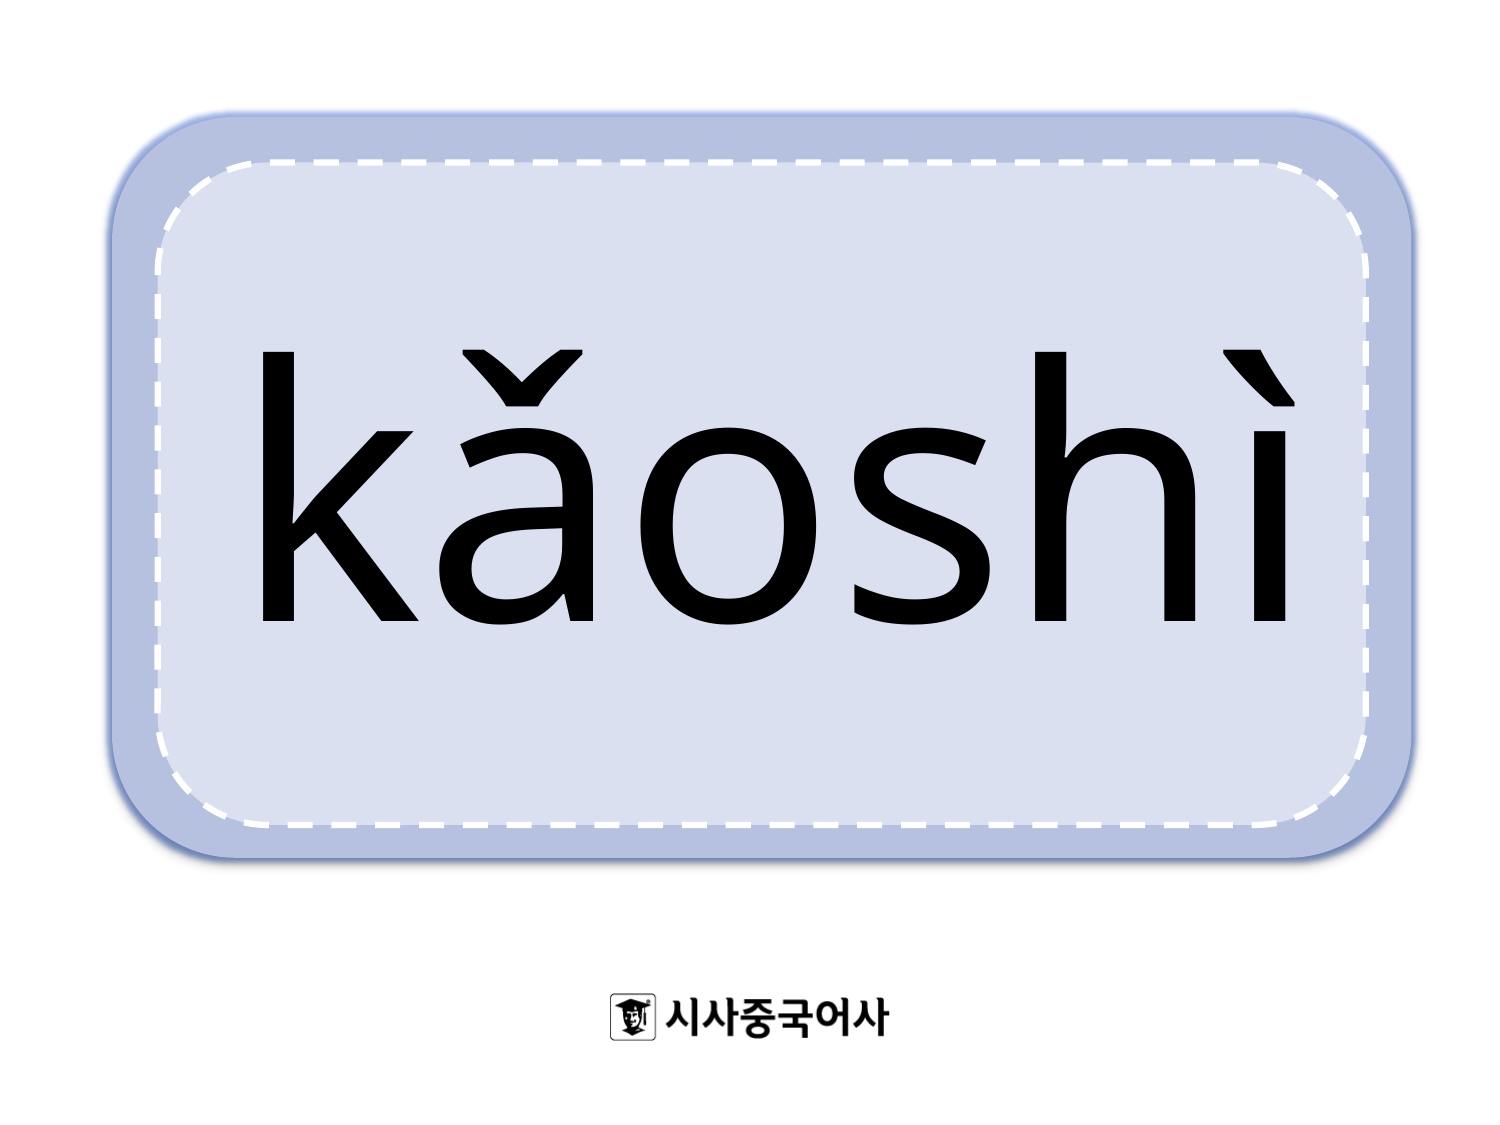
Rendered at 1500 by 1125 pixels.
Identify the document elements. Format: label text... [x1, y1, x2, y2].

text_box kǎoshì [171, 149, 1380, 812]
picture [602, 987, 898, 1047]
